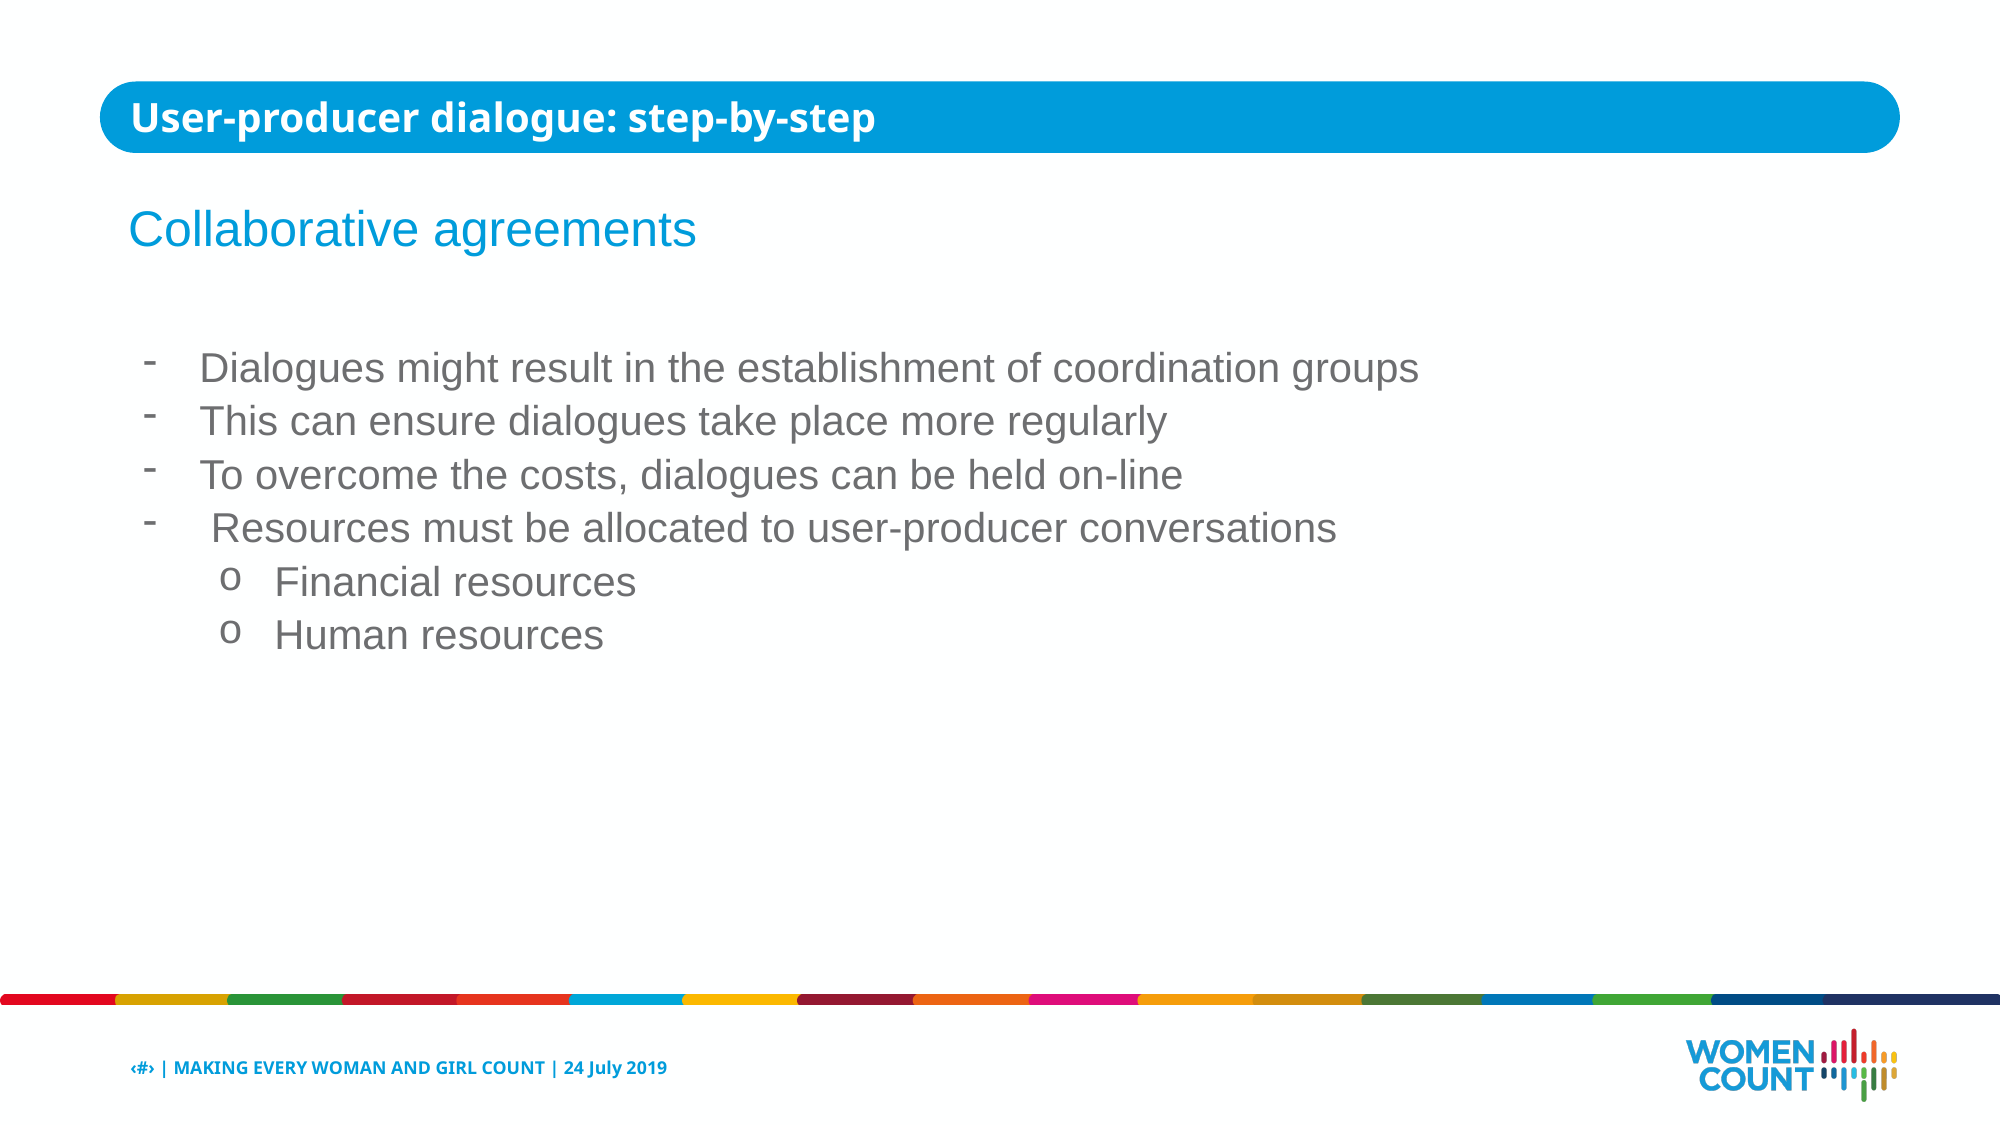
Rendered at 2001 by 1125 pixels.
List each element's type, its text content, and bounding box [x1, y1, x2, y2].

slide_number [130, 1056, 1198, 1078]
text_box Dialogues might result in the establishment of coordination groups This can ensure dialogues take place more regularly To overcome the costs, dialogues can be held on-line Resources must be allocated to user-producer conversations Financial resources Human resources [128, 329, 1872, 979]
list Collaborative agreements [128, 196, 1870, 308]
list User-producer dialogue: step-by-step [130, 92, 1872, 142]
